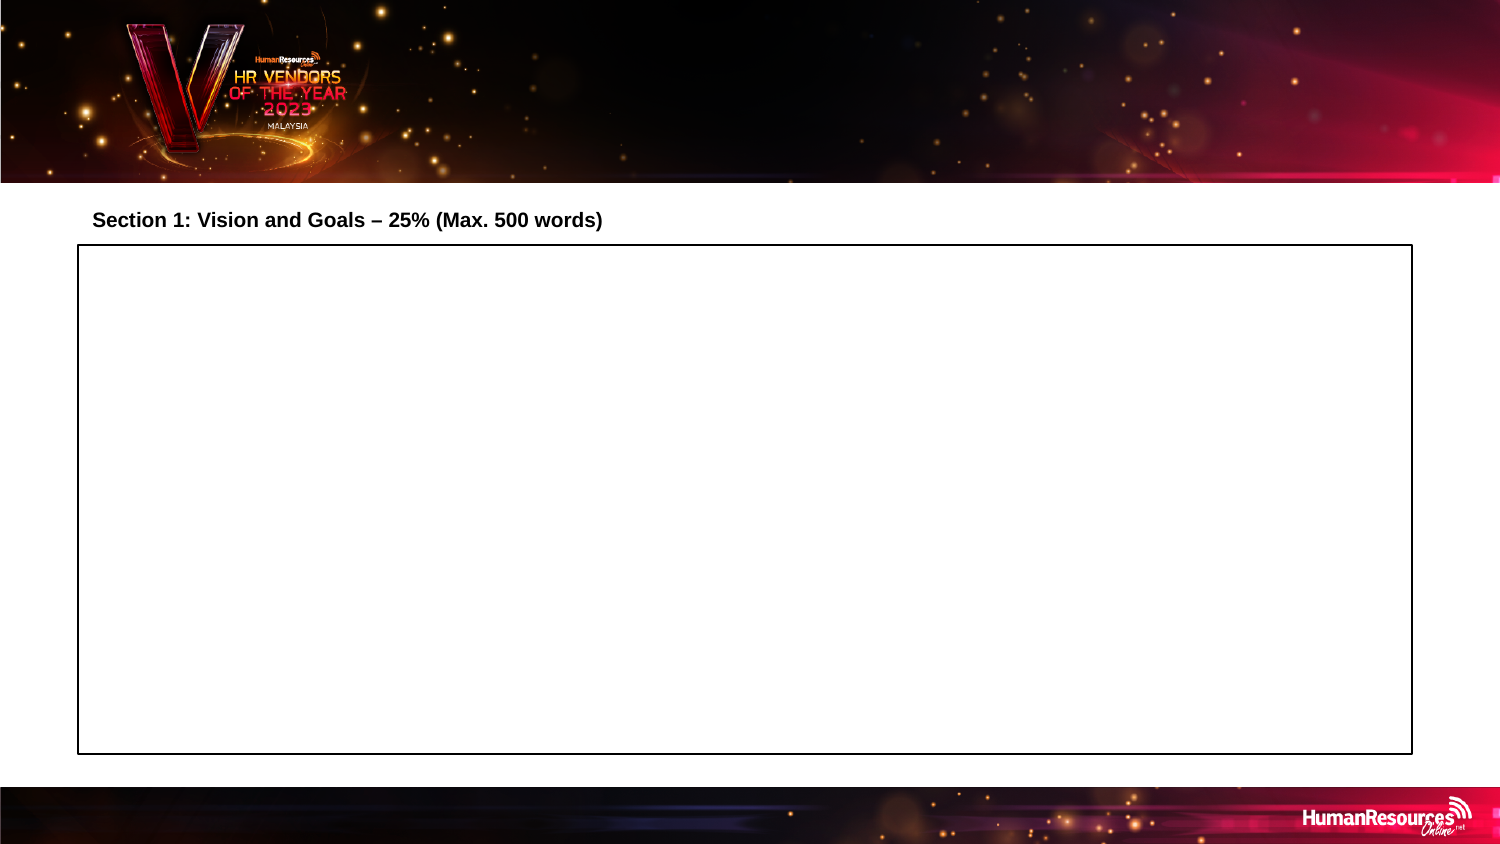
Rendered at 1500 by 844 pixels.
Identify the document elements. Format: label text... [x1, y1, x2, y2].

picture [0, 0, 1500, 844]
text_box [77, 244, 1413, 755]
text_box Section 1: Vision and Goals – 25% (Max. 500 words) [77, 199, 1105, 240]
